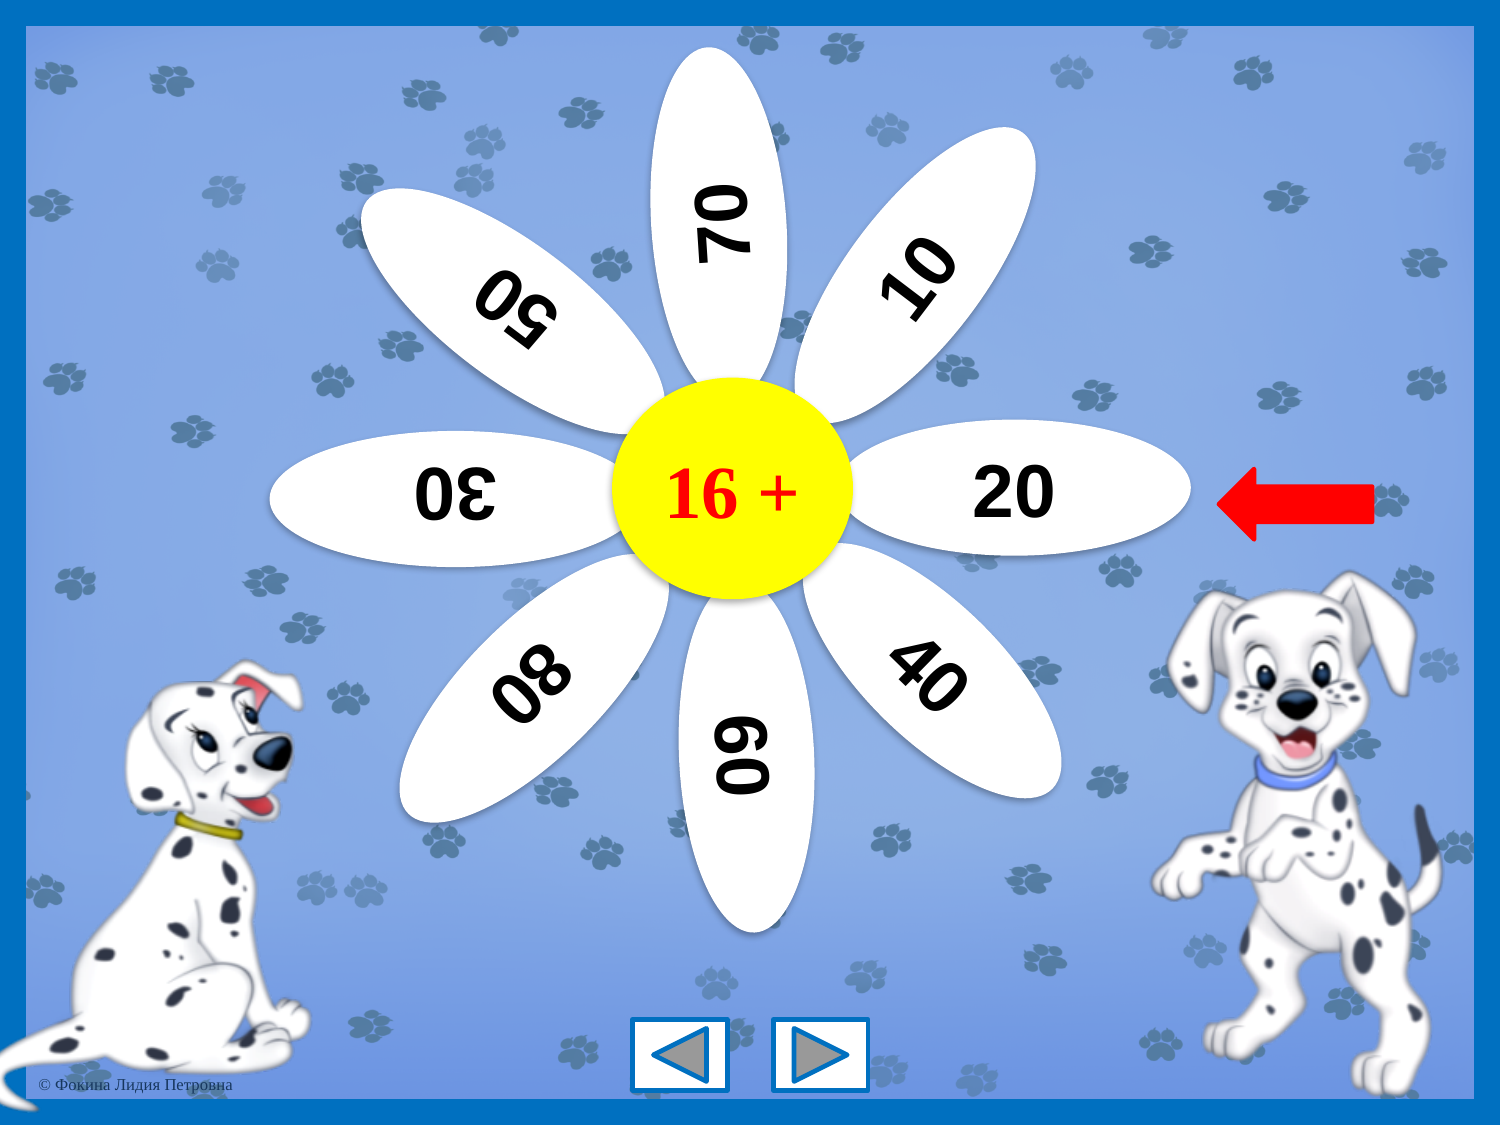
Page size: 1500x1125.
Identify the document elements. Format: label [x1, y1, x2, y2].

text_box [269, 46, 1192, 933]
picture [0, 644, 320, 1125]
text_box [771, 1017, 870, 1092]
text_box [1216, 466, 1375, 542]
picture [1139, 562, 1465, 1104]
text_box [631, 1017, 729, 1092]
